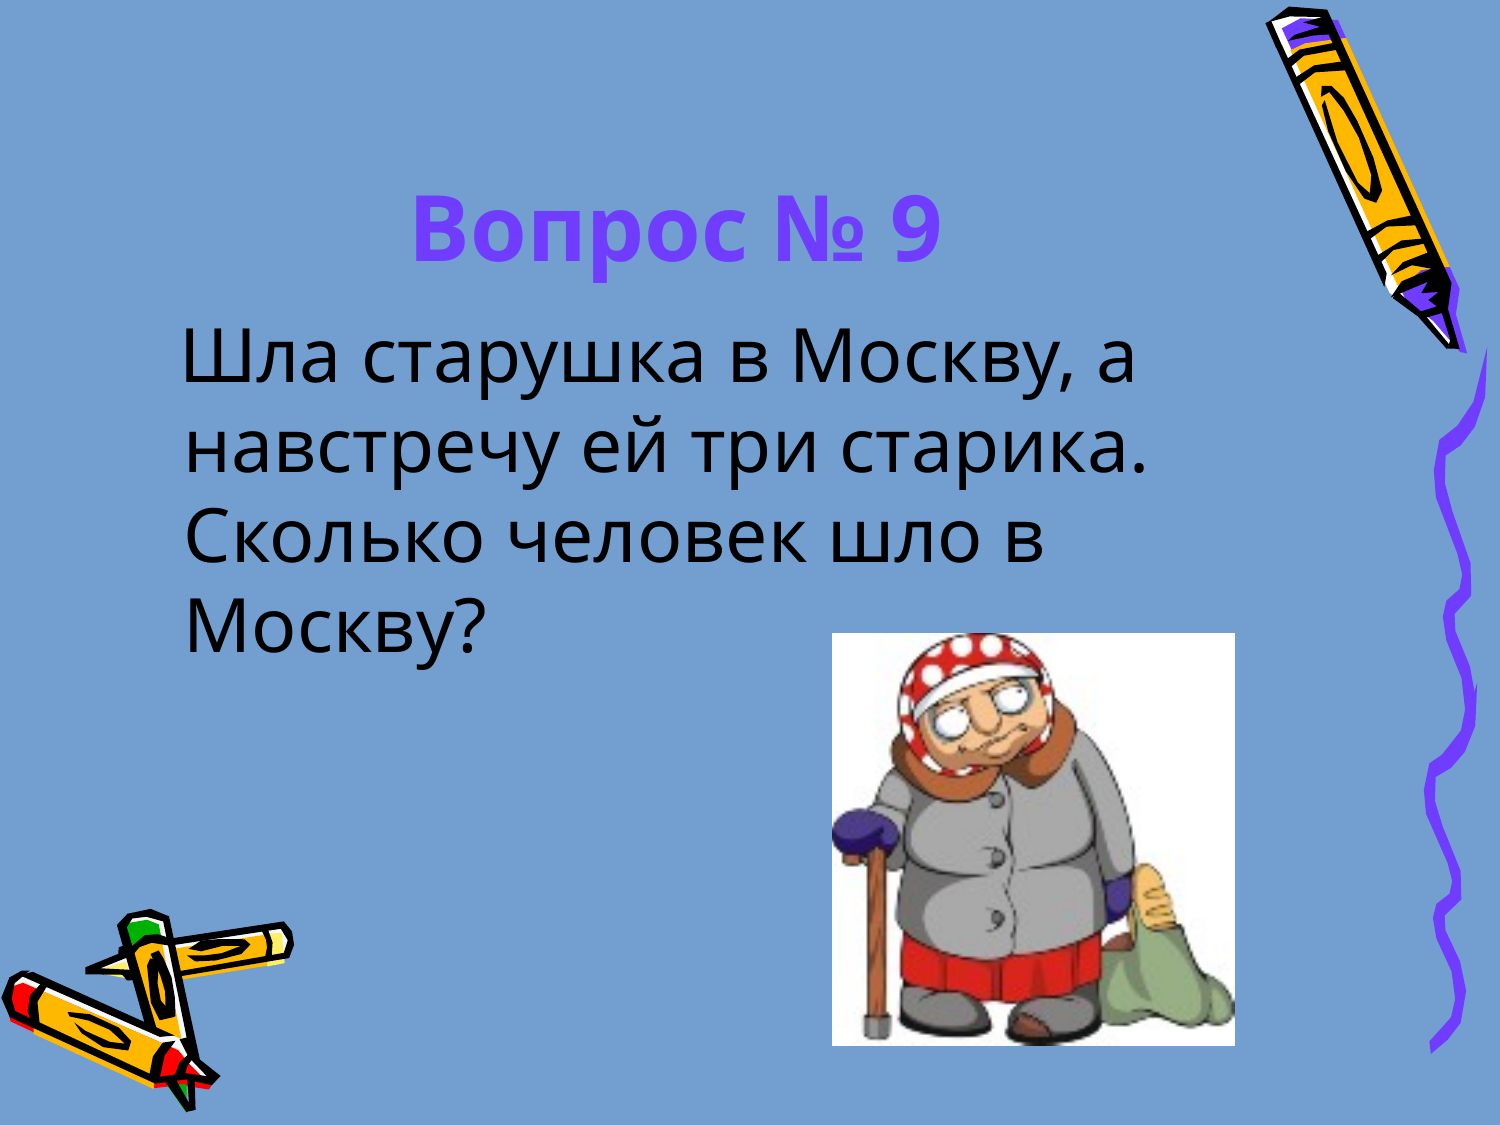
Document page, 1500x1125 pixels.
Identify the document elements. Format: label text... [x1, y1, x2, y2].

list Шла старушка в Москву, а навстречу ей три старика. Сколько человек шло в Москву? [112, 299, 1376, 901]
picture [832, 633, 1235, 1047]
title Вопрос № 9 [112, 24, 1240, 288]
